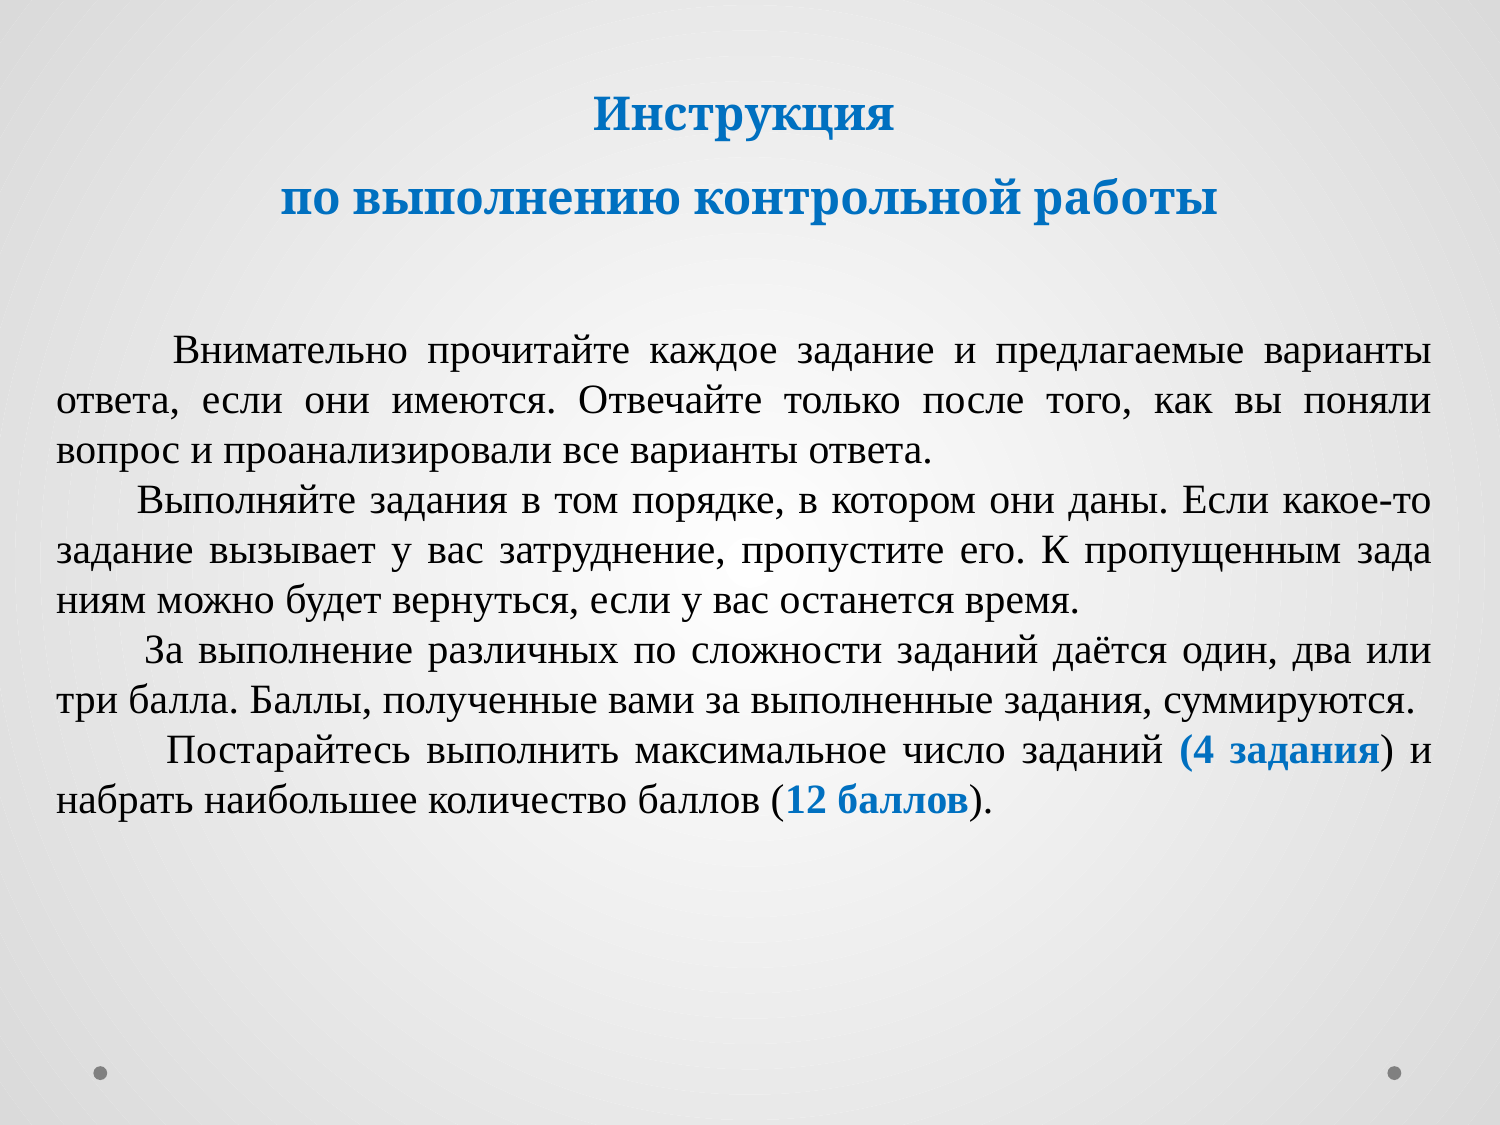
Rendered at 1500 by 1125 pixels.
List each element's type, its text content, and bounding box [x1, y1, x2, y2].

text_box Внимательно прочитайте каждое задание и предлагаемые варианты ответа, если они имеются. Отвечайте только после того, как вы поняли вопрос и проанализировали все варианты ответа. Выполняйте задания в том порядке, в котором они даны. Если какое-то задание вызывает у вас затруднение, пропустите его. К пропущенным зада­ниям можно будет вернуться, если у вас останется время. За выполнение различных по сложности заданий даётся один, два или три балла. Баллы, полученные вами за выполненные задания, суммируются. Постарайтесь выполнить максимальное число заданий (4 задания) и набрать наибольшее количество баллов (12 баллов). [41, 314, 1447, 830]
title Инструкция по выполнению контрольной работы [75, 45, 1425, 232]
